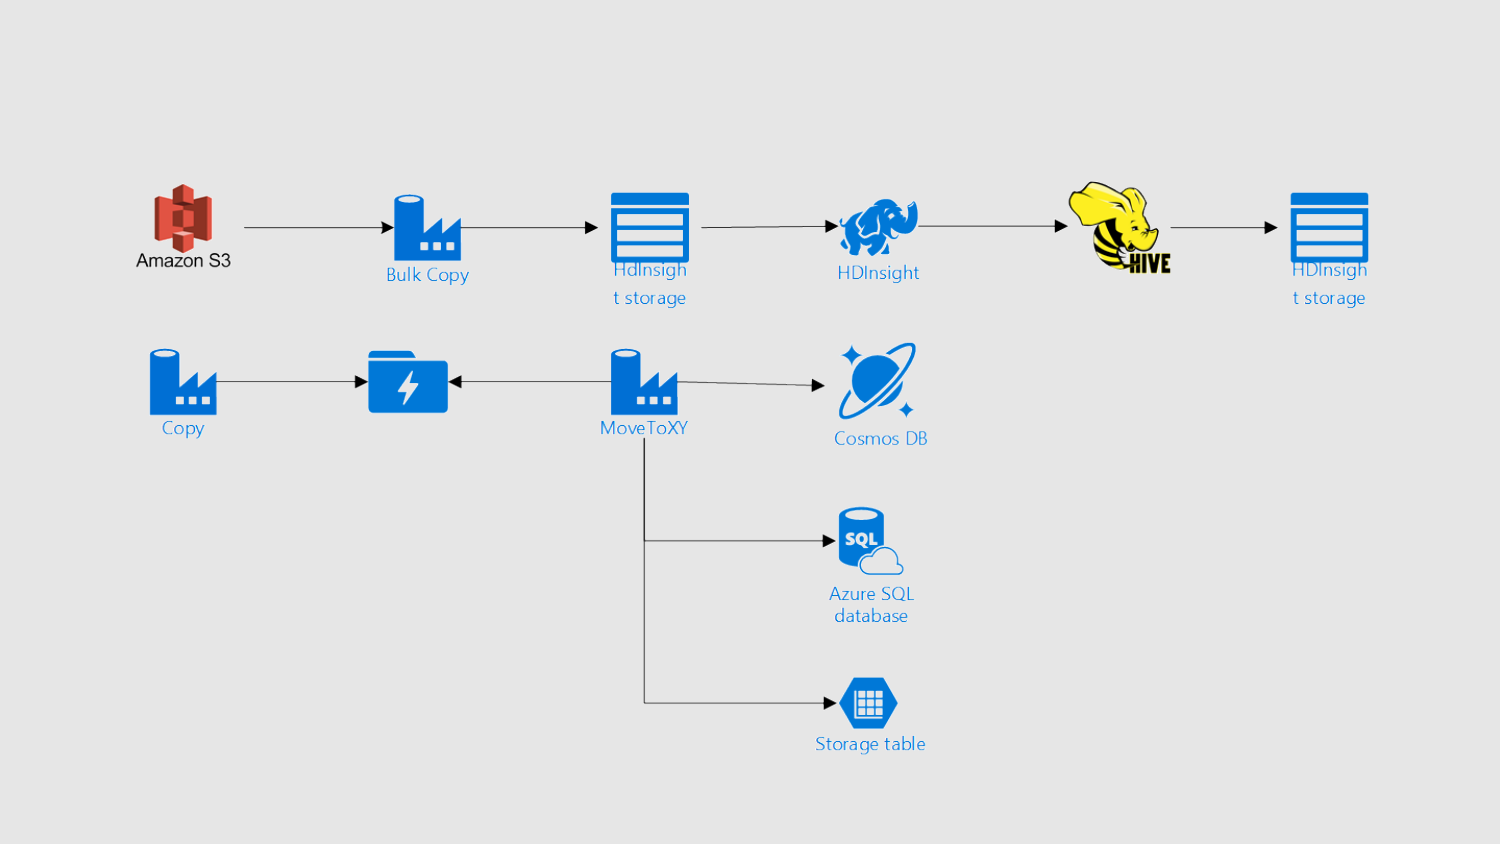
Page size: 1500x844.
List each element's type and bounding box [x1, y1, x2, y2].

list [121, 180, 1379, 766]
